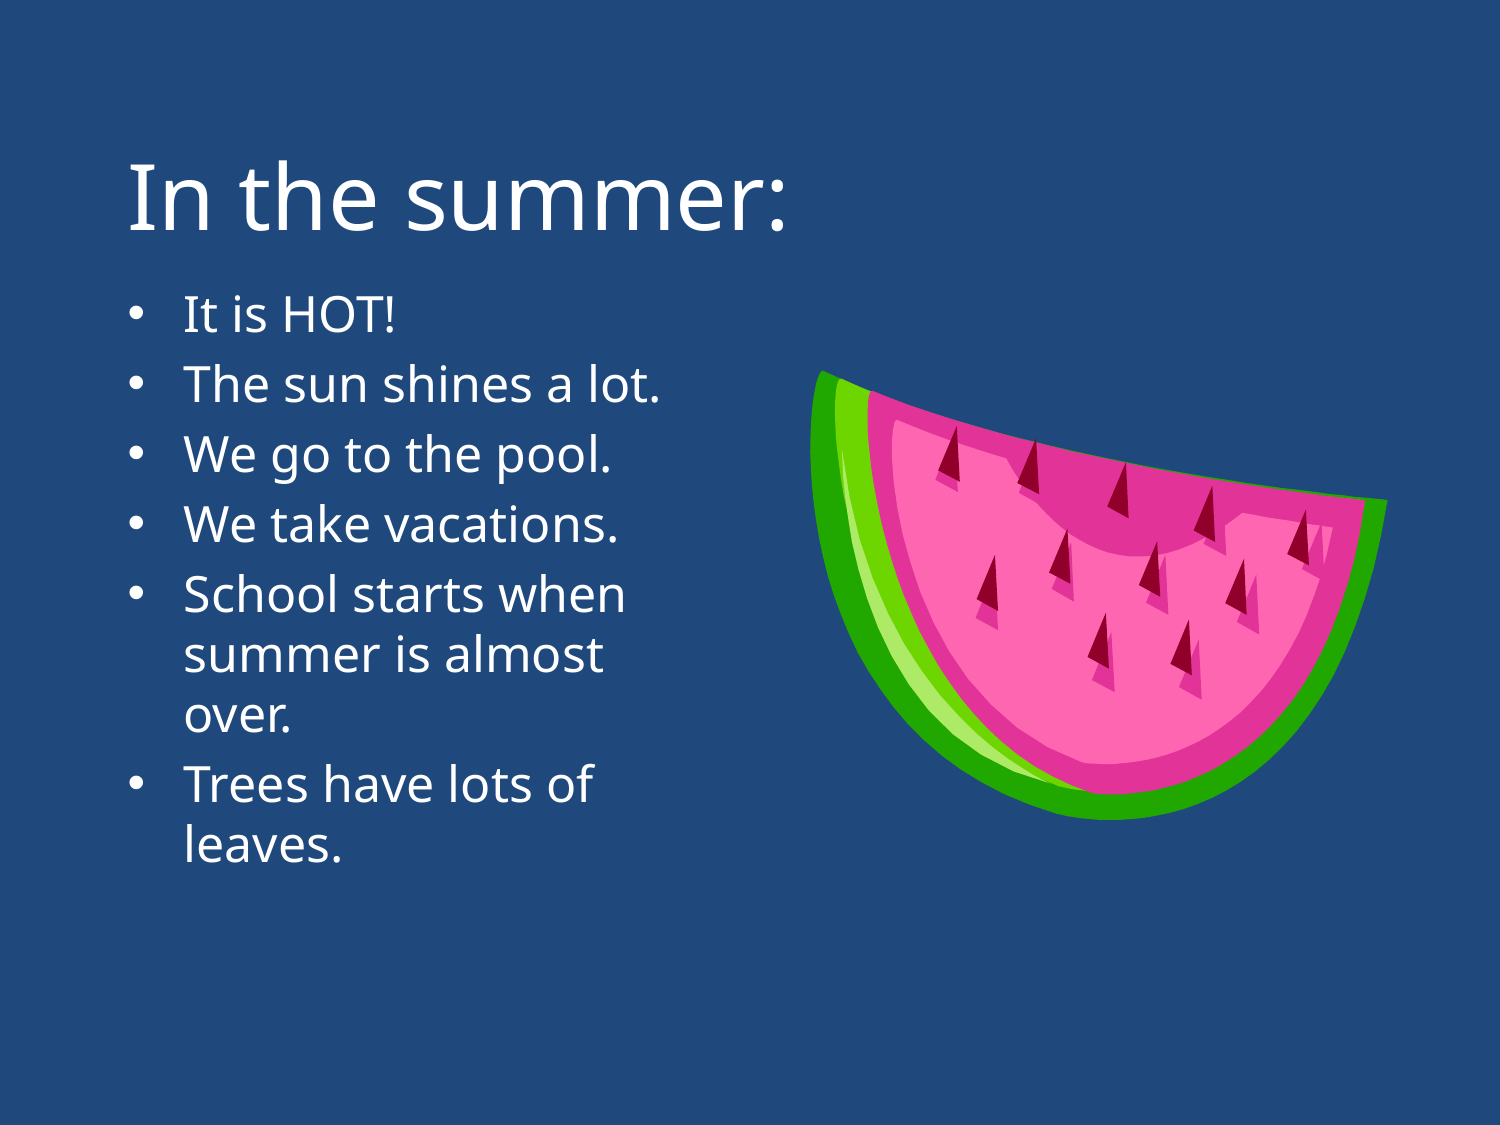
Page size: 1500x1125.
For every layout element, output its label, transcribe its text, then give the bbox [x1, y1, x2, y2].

title In the summer: [112, 99, 1388, 288]
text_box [762, 362, 1388, 893]
list It is HOT! The sun shines a lot. We go to the pool. We take vacations. School starts when summer is almost over. Trees have lots of leaves. [112, 275, 738, 1075]
